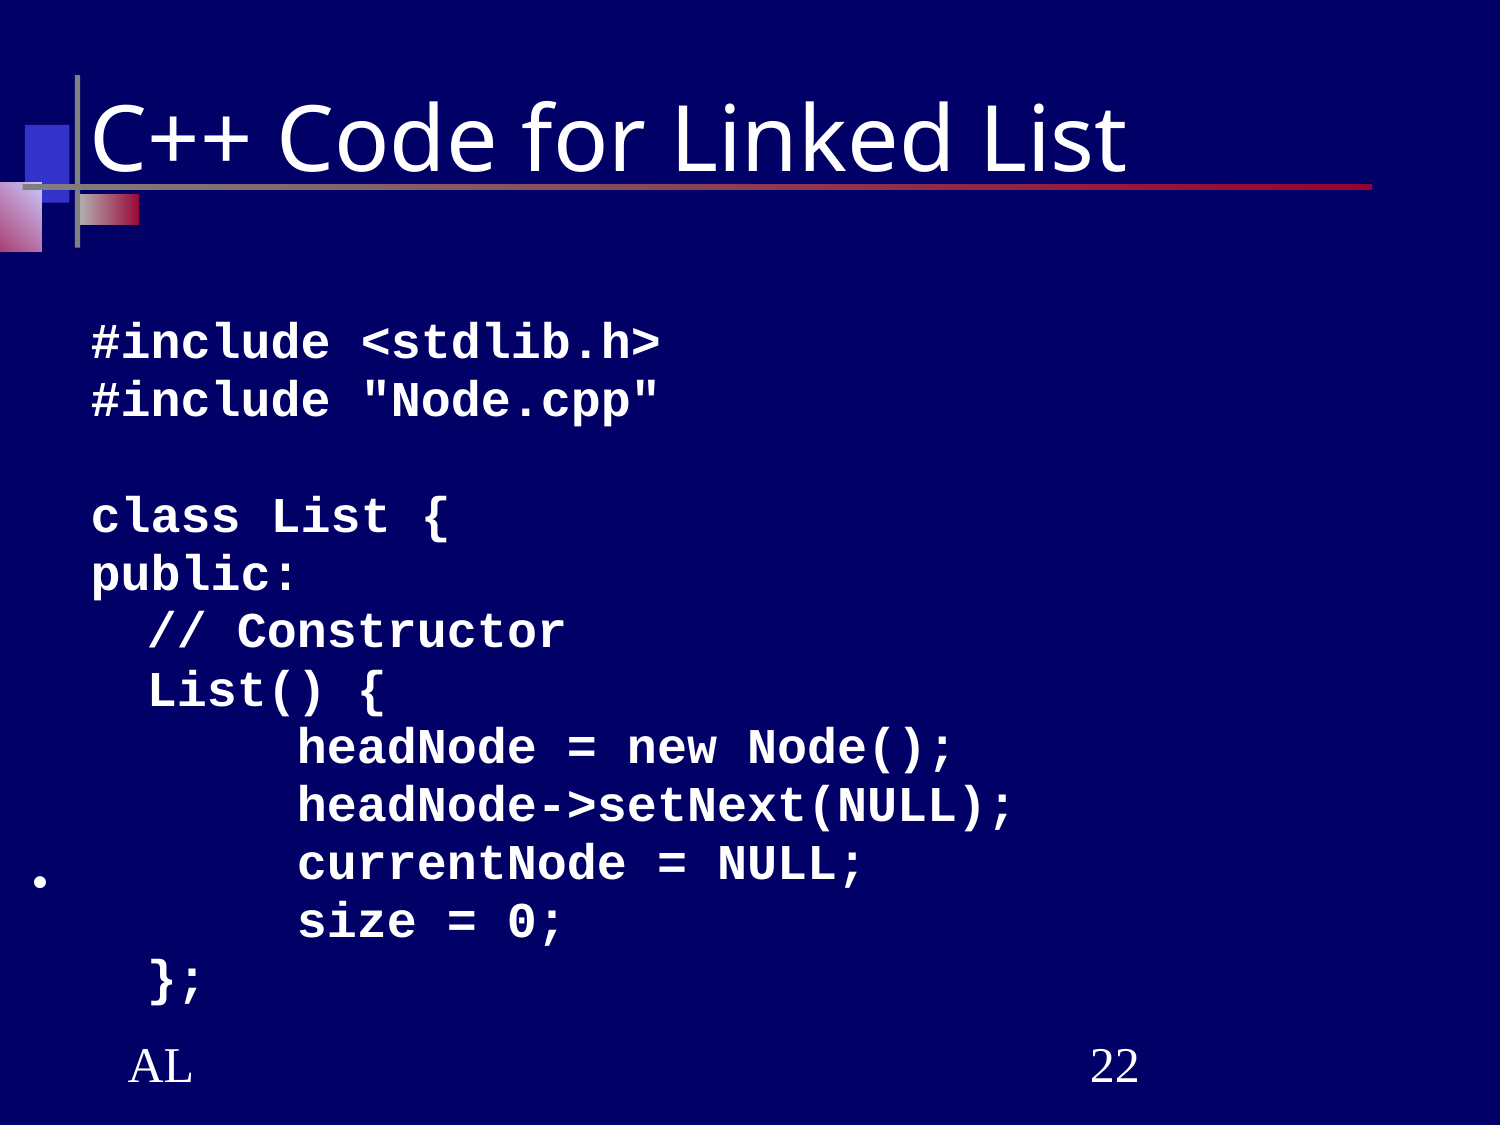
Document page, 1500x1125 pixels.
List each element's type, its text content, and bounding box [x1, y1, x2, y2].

slide_number AL [112, 1063, 425, 1100]
title C++ Code for Linked List [74, 59, 1425, 210]
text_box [12, 849, 1388, 913]
list #include <stdlib.h> #include "Node.cpp" class List { public: // Constructor List() { headNode = new Node(); headNode->setNext(NULL); currentNode = NULL; size = 0; }; [75, 312, 1425, 1063]
slide_number ‹#› [1074, 1063, 1388, 1100]
